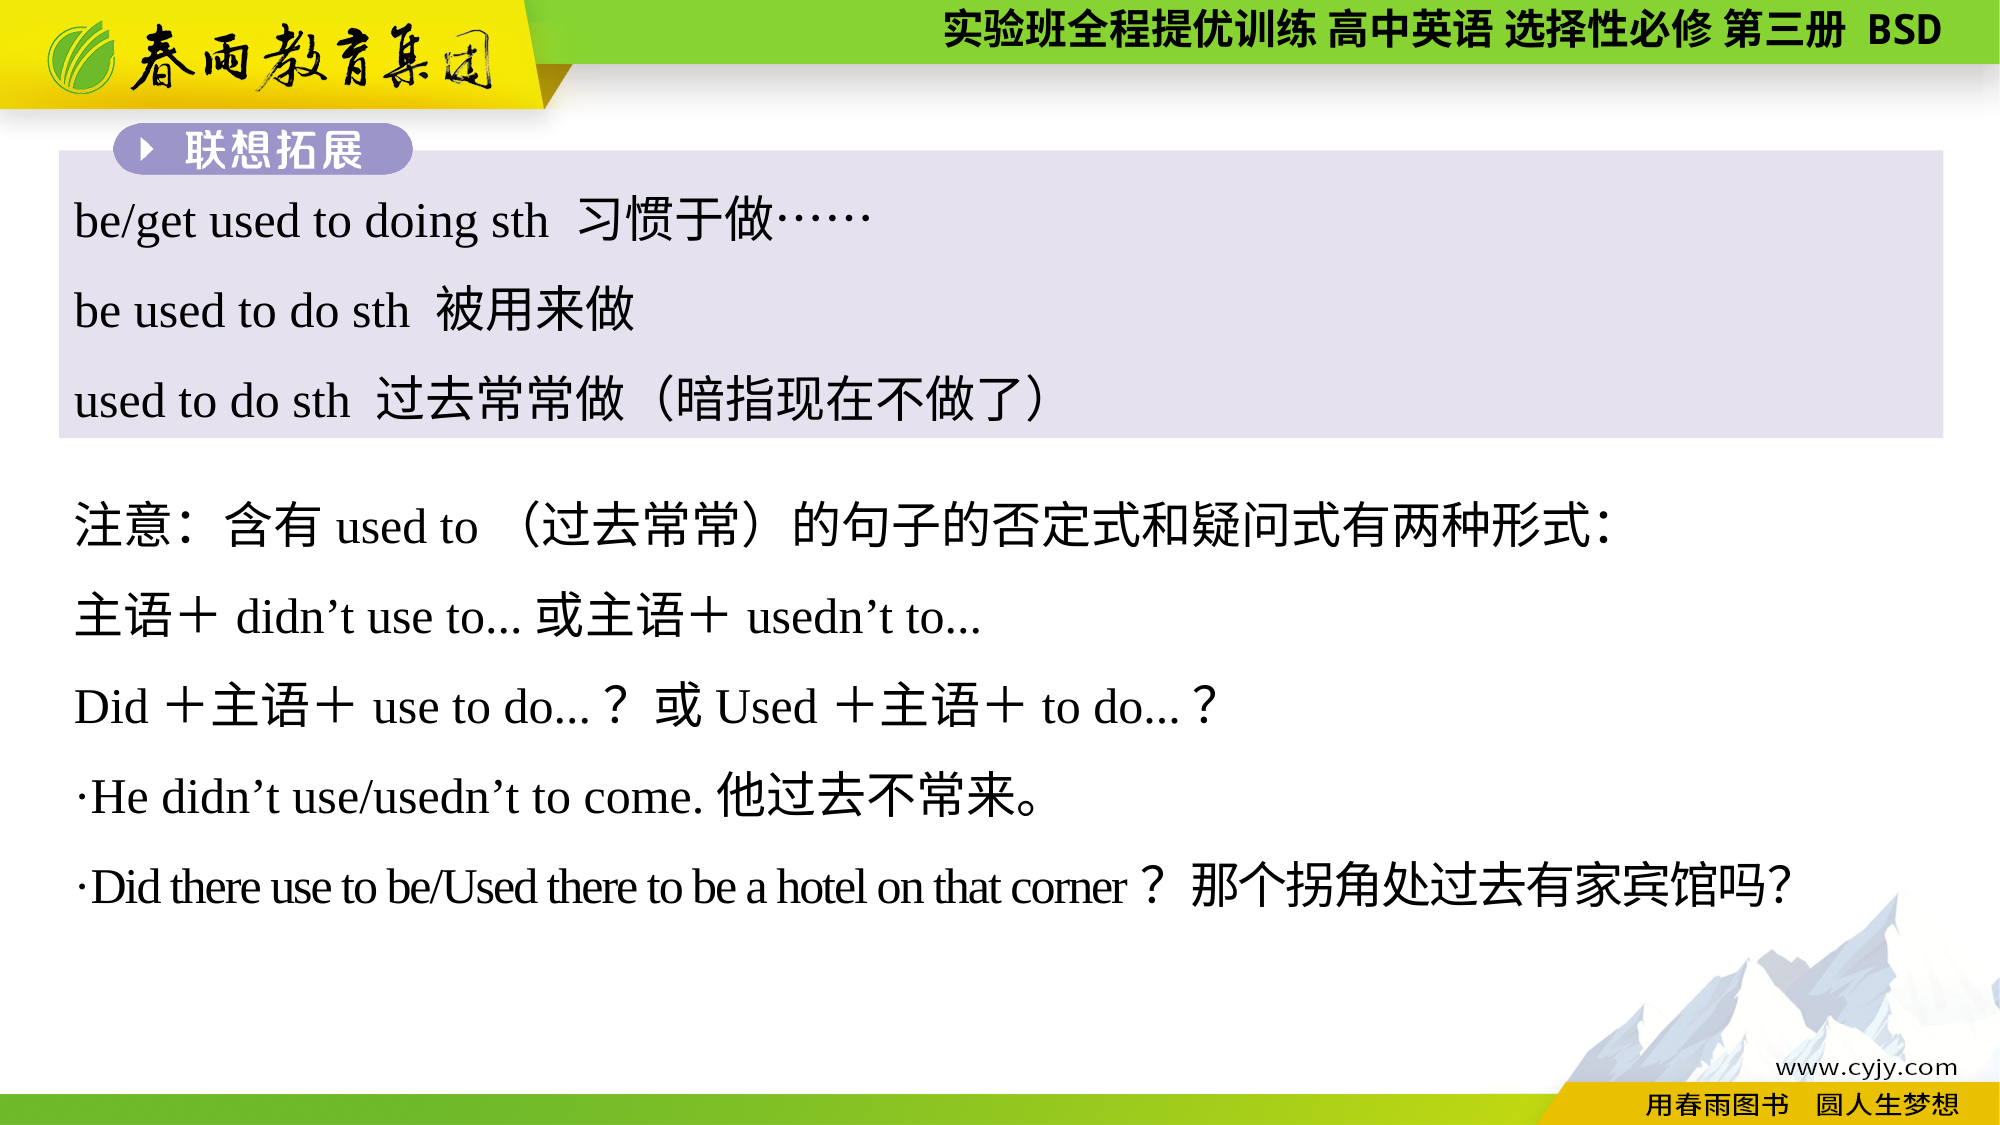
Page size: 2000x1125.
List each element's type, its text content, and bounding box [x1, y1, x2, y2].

picture [0, 0, 2000, 1125]
text_box 注意：含有used to（过去常常）的句子的否定式和疑问式有两种形式： 主语＋didn’t use to...或主语＋usedn’t to... Did＋主语＋use to do...？或Used＋主语＋to do...？ ·He didn’t use/usedn’t to come.他过去不常来。 ·Did there use to be/Used there to be a hotel on that corner？那个拐角处过去有家宾馆吗？ [59, 456, 1944, 921]
list be/get used to doing sth 习惯于做…… be used to do sth 被用来做 used to do sth 过去常常做（暗指现在不做了） [59, 150, 1944, 439]
